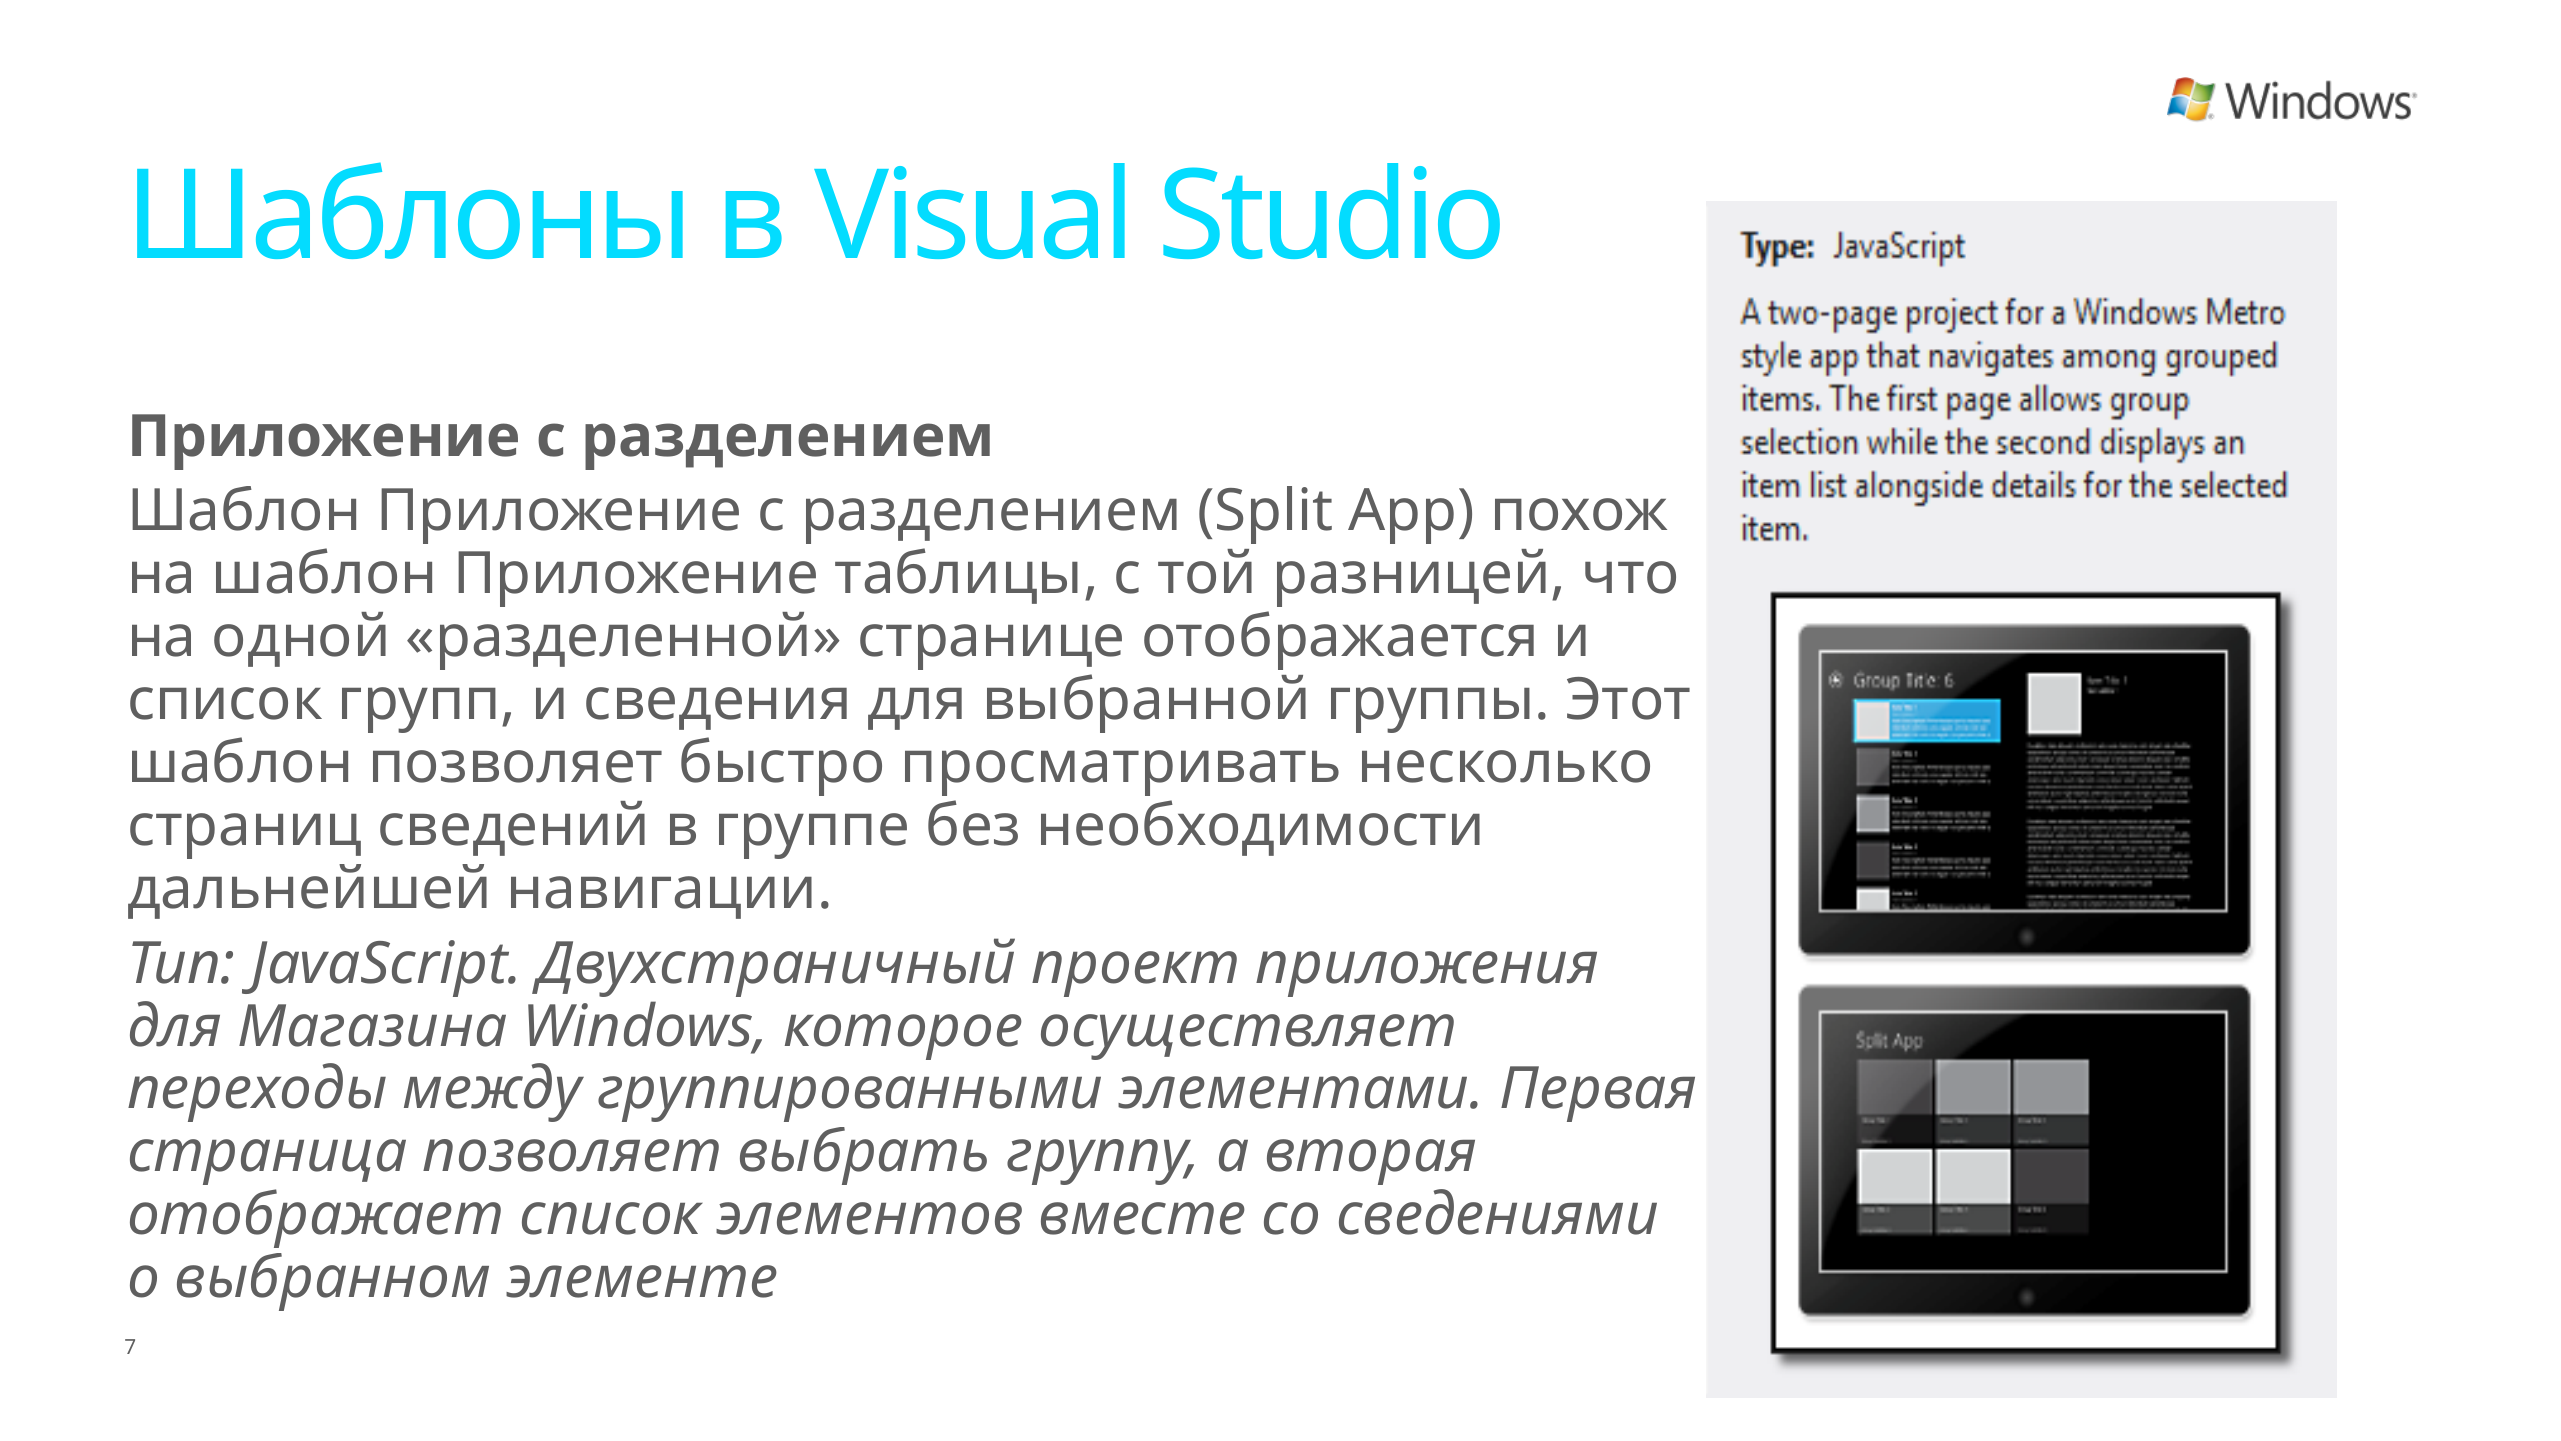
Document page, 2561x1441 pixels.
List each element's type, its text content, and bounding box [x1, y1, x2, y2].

picture [1706, 201, 2338, 1398]
list Приложение с разделением Шаблон Приложение с разделением (Split App) похож на шаблон Приложение таблицы, с той разницей, что на одной «разделенной» странице отображается и список групп, и сведения для выбранной группы. Этот шаблон позволяет быстро просматривать несколько страниц сведений в группе без необходимости дальнейшей навигации. Тип: JavaScript. Двухстраничный проект приложения для Магазина Windows, которое осуществляет переходы между группированными элементами. Первая страница позволяет выбрать группу, а вторая отображает список элементов вместе со сведениями о выбранном элементе [127, 405, 1700, 1414]
title Шаблоны в Visual Studio [125, 48, 2468, 286]
